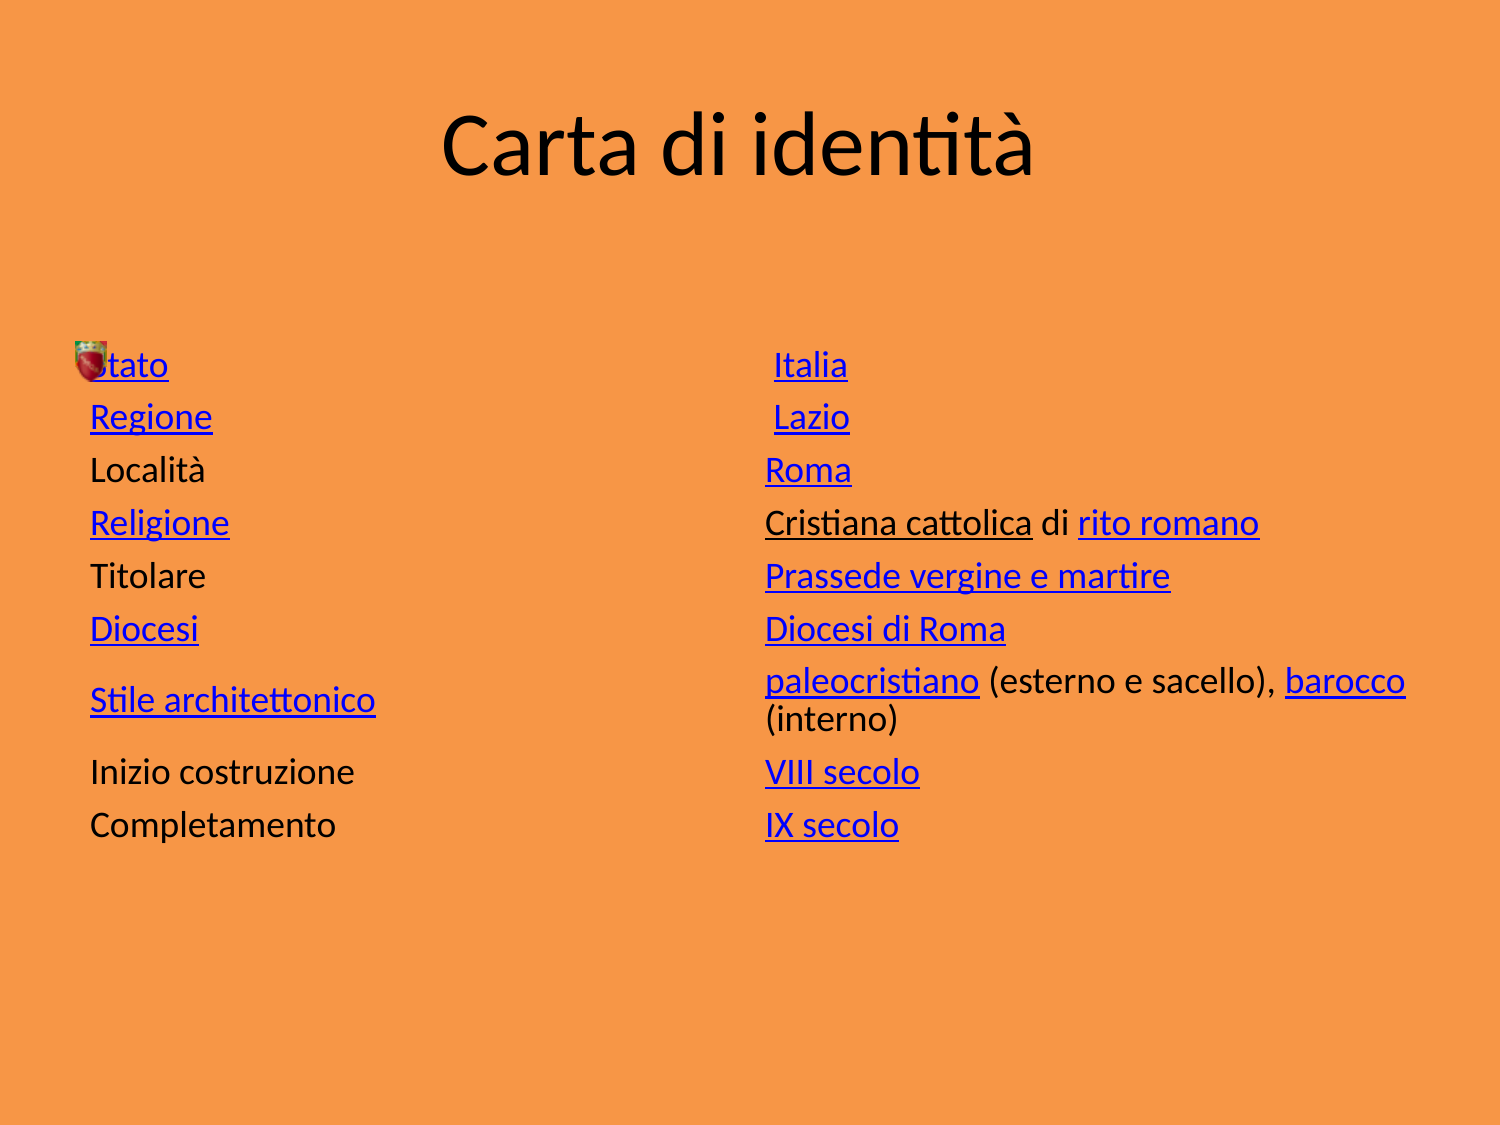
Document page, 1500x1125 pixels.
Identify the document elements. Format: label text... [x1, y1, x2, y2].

table_cell paleocristiano (esterno e sacello), barocco (interno) [750, 658, 1425, 749]
table_header Italia [750, 341, 1425, 394]
picture [74, 340, 107, 382]
table_cell Località [75, 447, 750, 500]
title Carta di identità [75, 45, 1425, 233]
table_header Stato [75, 341, 750, 394]
table_cell Lazio [750, 394, 1425, 447]
table_cell Stile architettonico [75, 658, 750, 749]
table_cell Religione [75, 500, 750, 552]
table_cell Prassede vergine e martire [750, 552, 1425, 605]
table_cell Roma [750, 447, 1425, 500]
table_cell Regione [75, 394, 750, 447]
table_cell Diocesi di Roma [750, 605, 1425, 658]
table_cell Titolare [75, 552, 750, 605]
table_cell VIII secolo [750, 749, 1425, 801]
table_cell Inizio costruzione [75, 749, 750, 801]
table_cell IX secolo [750, 801, 1425, 854]
table_cell Cristiana cattolica di rito romano [750, 500, 1425, 552]
table_cell Diocesi [75, 605, 750, 658]
table_cell Completamento [75, 801, 750, 854]
